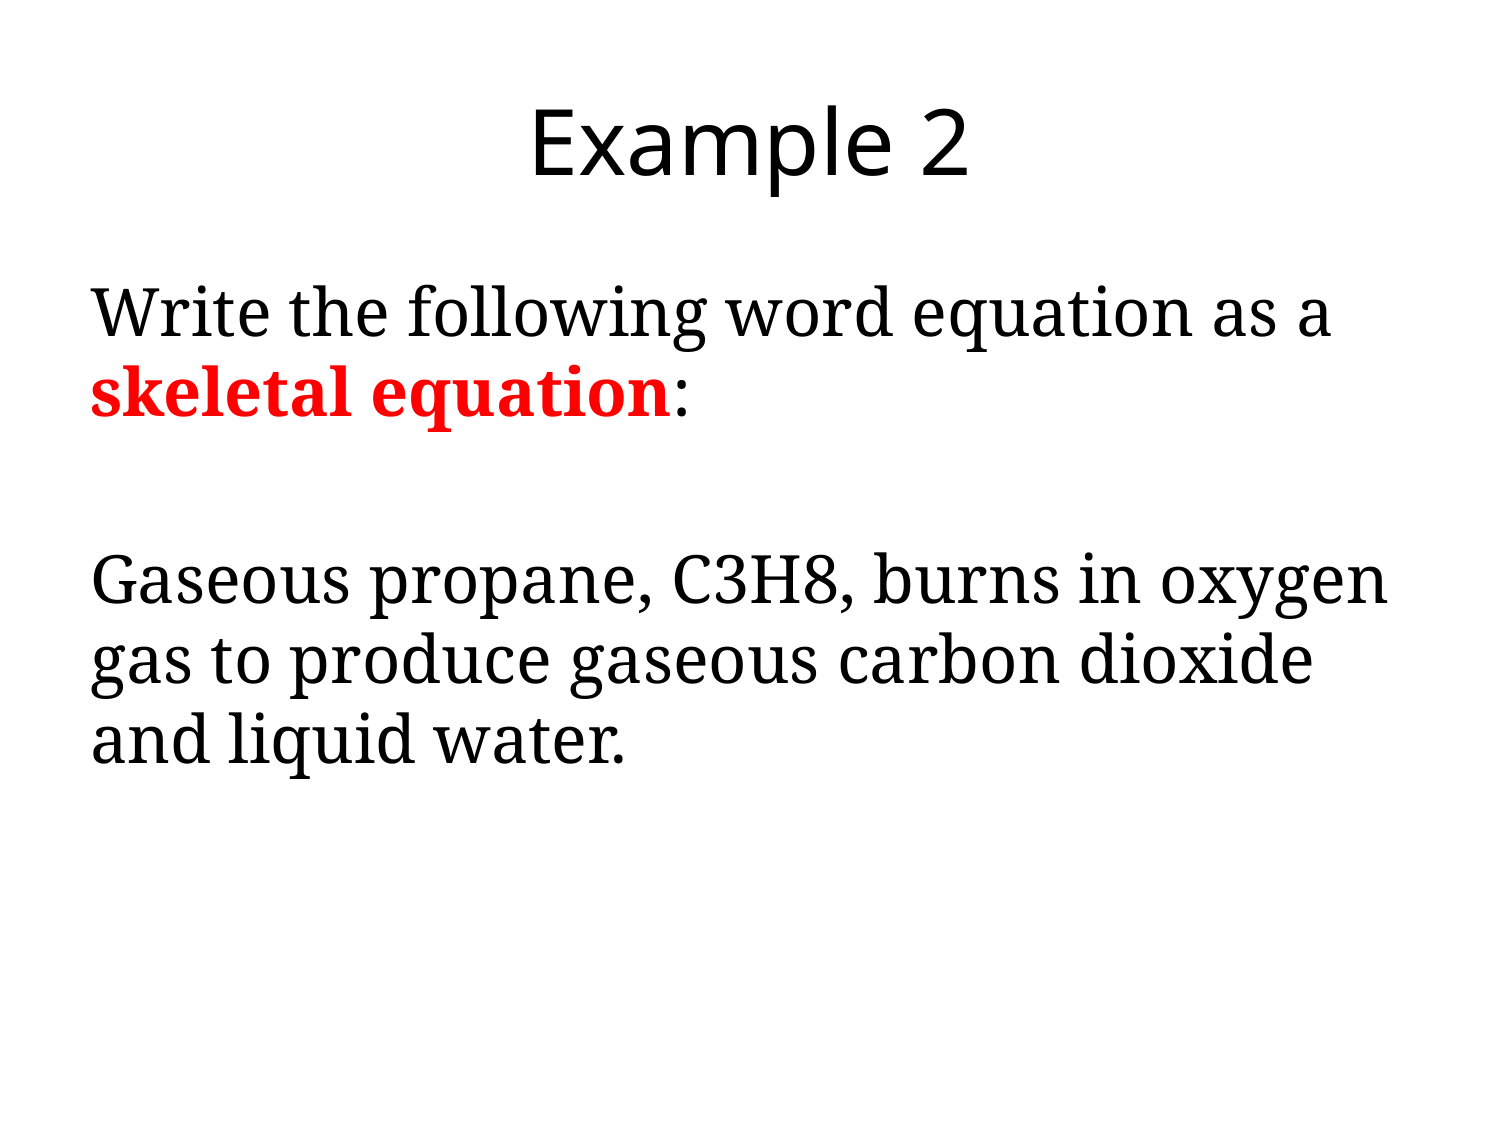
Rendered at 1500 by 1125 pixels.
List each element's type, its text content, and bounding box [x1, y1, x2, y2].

title Example 2 [75, 45, 1425, 233]
list Write the following word equation as a skeletal equation: Gaseous propane, C3H8, burns in oxygen gas to produce gaseous carbon dioxide and liquid water. [75, 262, 1425, 1005]
